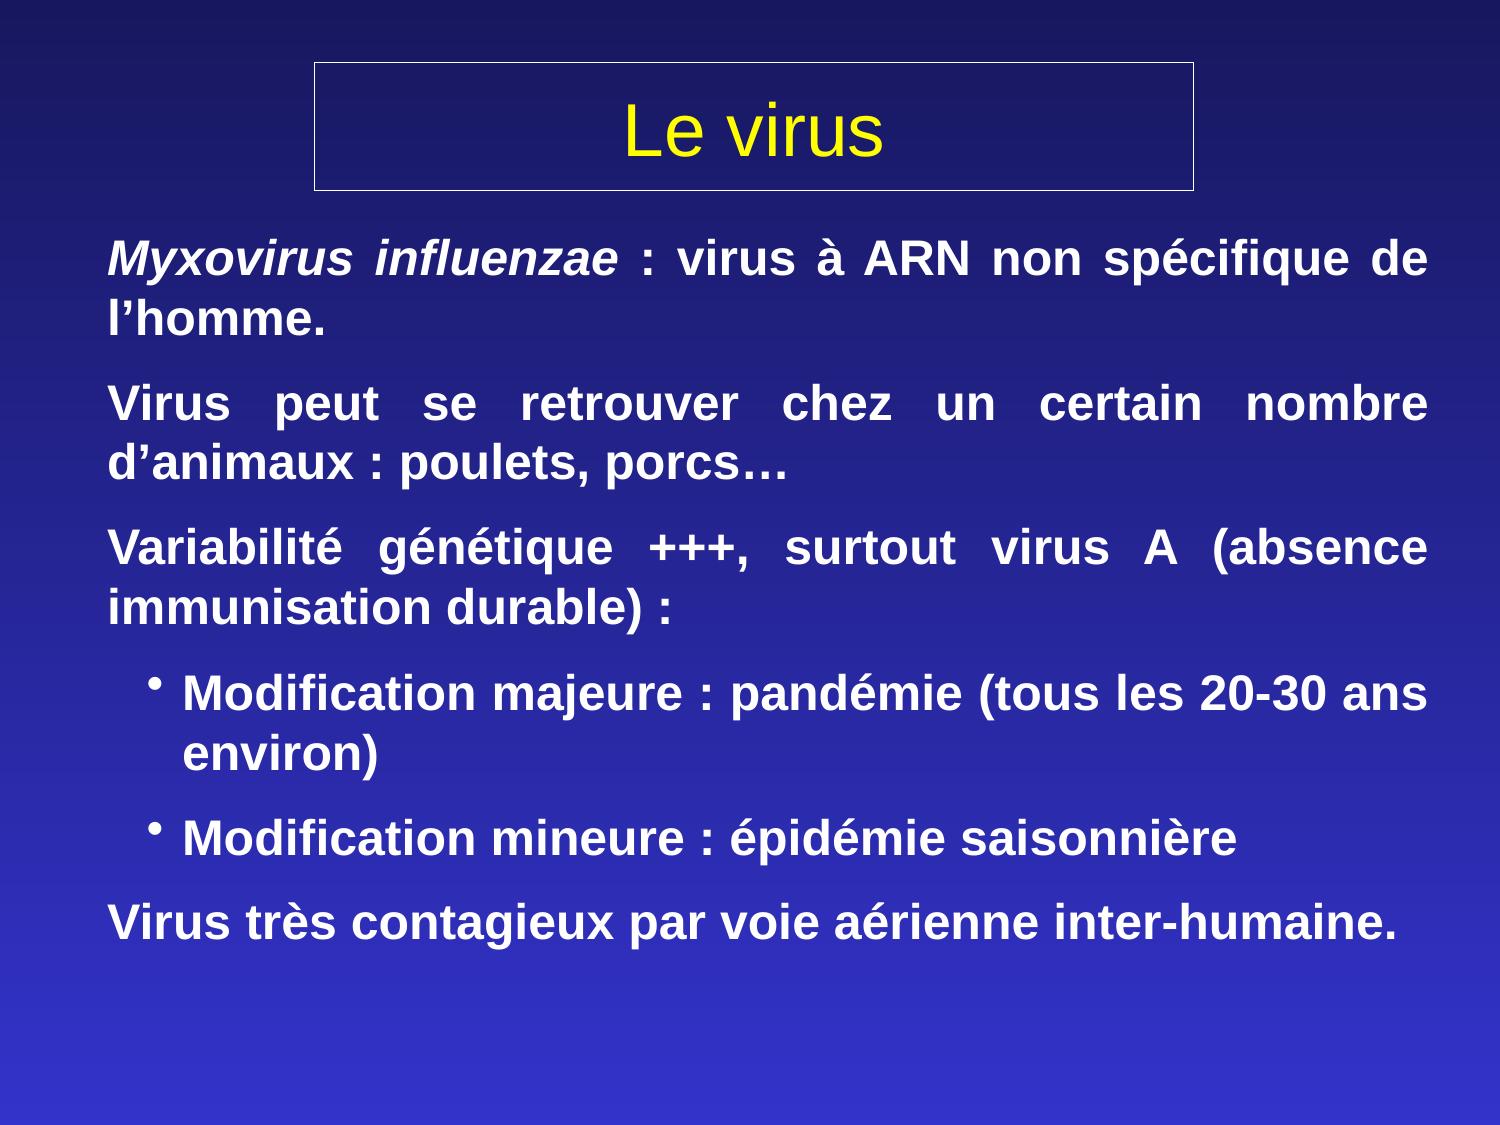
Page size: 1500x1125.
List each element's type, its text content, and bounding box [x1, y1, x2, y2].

text_box Myxovirus influenzae : virus à ARN non spécifique de l’homme. Virus peut se retrouver chez un certain nombre d’animaux : poulets, porcs… Variabilité génétique +++, surtout virus A (absence immunisation durable) : Modification majeure : pandémie (tous les 20-30 ans environ) Modification mineure : épidémie saisonnière Virus très contagieux par voie aérienne inter-humaine. [92, 217, 1444, 1043]
title Le virus [314, 62, 1194, 191]
